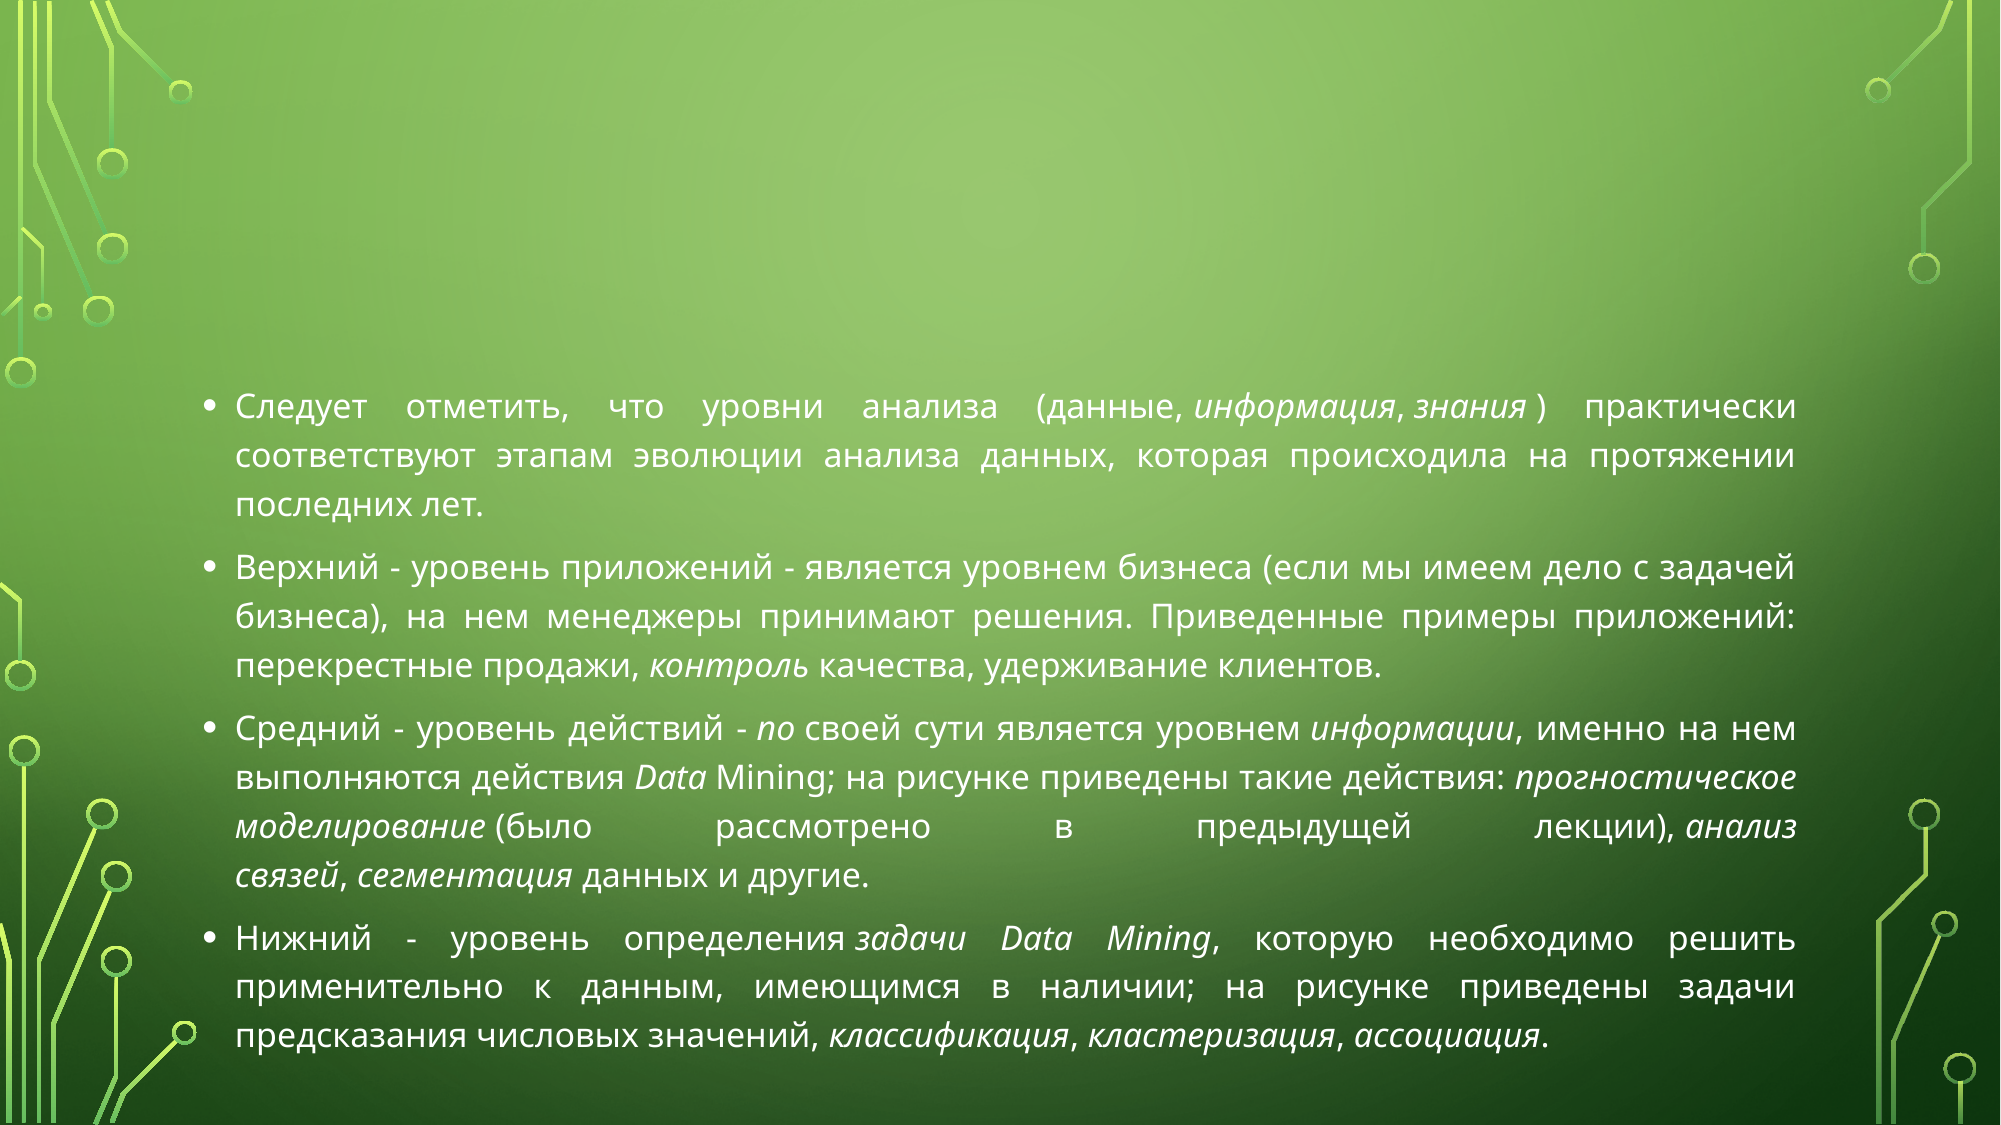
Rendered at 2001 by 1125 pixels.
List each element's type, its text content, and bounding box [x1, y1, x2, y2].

list Следует отметить, что уровни анализа (данные, информация, знания ) практически соответствуют этапам эволюции анализа данных, которая происходила на протяжении последних лет. Верхний - уровень приложений - является уровнем бизнеса (если мы имеем дело с задачей бизнеса), на нем менеджеры принимают решения. Приведенные примеры приложений: перекрестные продажи, контроль качества, удерживание клиентов. Средний - уровень действий - по своей сути является уровнем информации, именно на нем выполняются действия Data Mining; на рисунке приведены такие действия: прогностическое моделирование (было рассмотрено в предыдущей лекции), анализ связей, сегментация данных и другие. Нижний - уровень определения задачи Data Mining, которую необходимо решить применительно к данным, имеющимся в наличии; на рисунке приведены задачи предсказания числовых значений, классификация, кластеризация, ассоциация. [187, 369, 1813, 1076]
